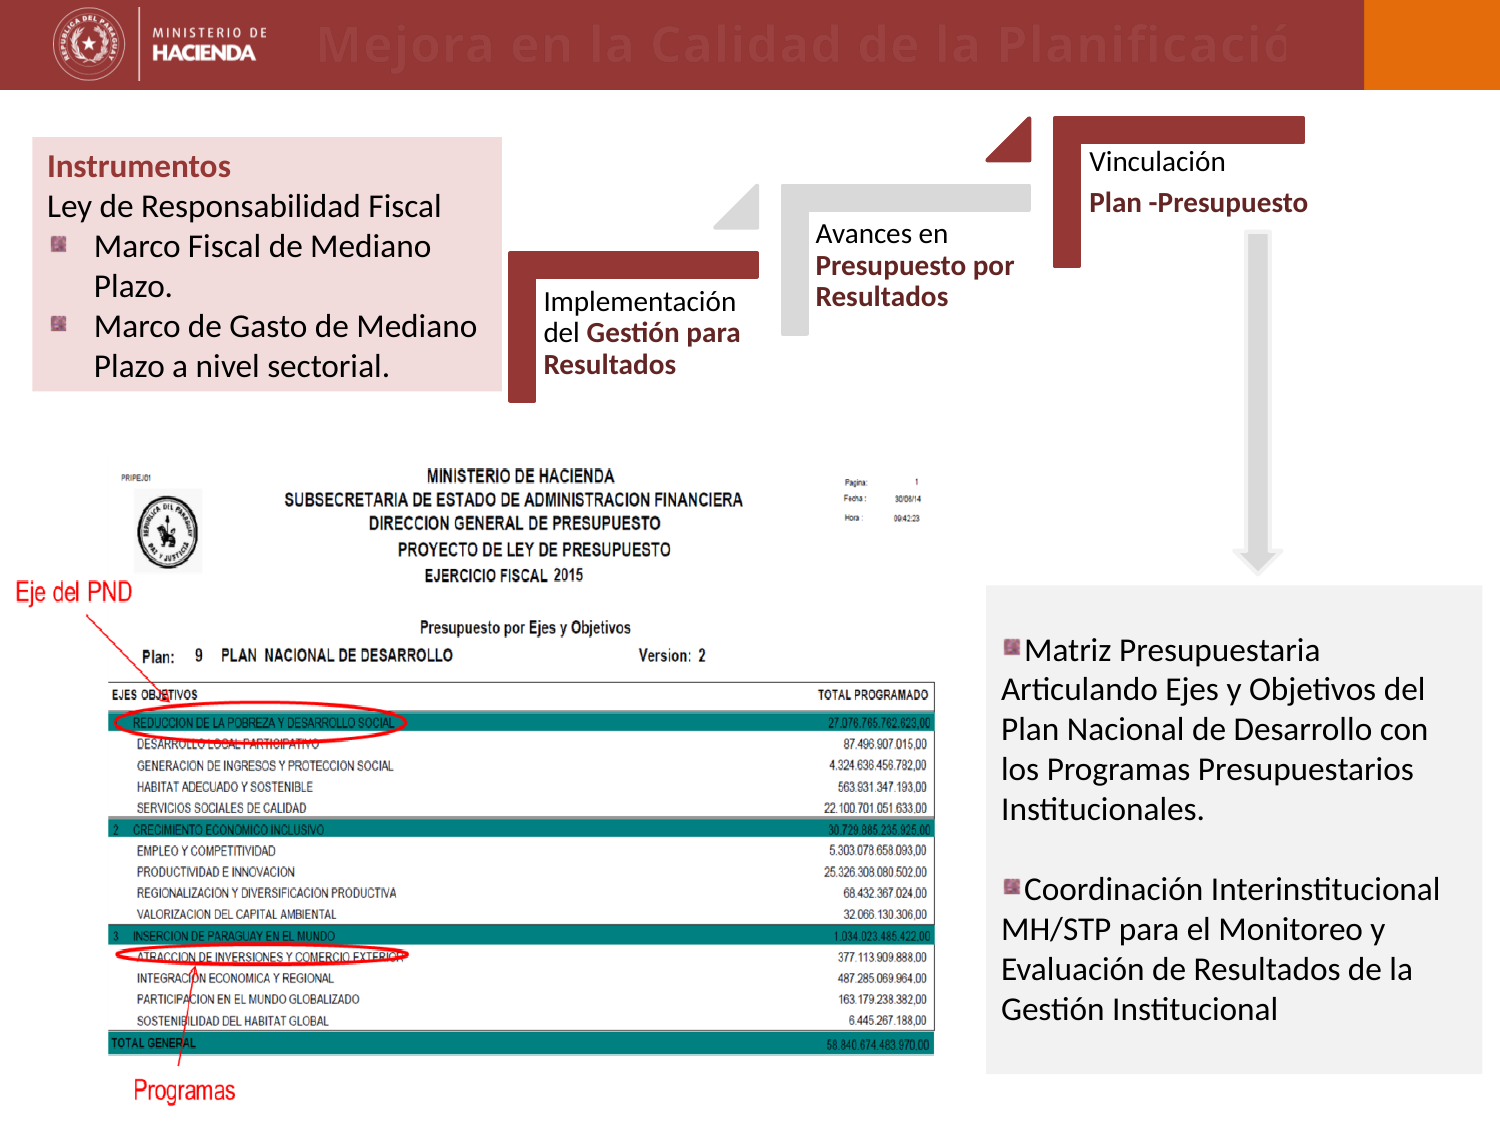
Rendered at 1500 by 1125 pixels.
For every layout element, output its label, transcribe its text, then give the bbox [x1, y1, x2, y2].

picture [53, 7, 147, 81]
picture [47, 312, 71, 336]
title Mejora en la Calidad de la Planificación [147, 0, 1497, 136]
text_box Matriz Presupuestaria Articulando Ejes y Objetivos del Plan Nacional de Desarrollo con los Programas Presupuestarios Institucionales. Coordinación Interinstitucional MH/STP para el Monitoreo y Evaluación de Resultados de la Gestión Institucional [986, 585, 1483, 1075]
picture [1000, 635, 1025, 660]
text_box [1232, 481, 1284, 577]
text_box Instrumentos Ley de Responsabilidad Fiscal Marco Fiscal de Mediano Plazo. Marco de Gasto de Mediano Plazo a nivel sectorial. [32, 137, 354, 392]
picture [1000, 875, 1025, 899]
picture [2, 455, 937, 1125]
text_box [359, 117, 1471, 473]
picture [47, 232, 71, 257]
